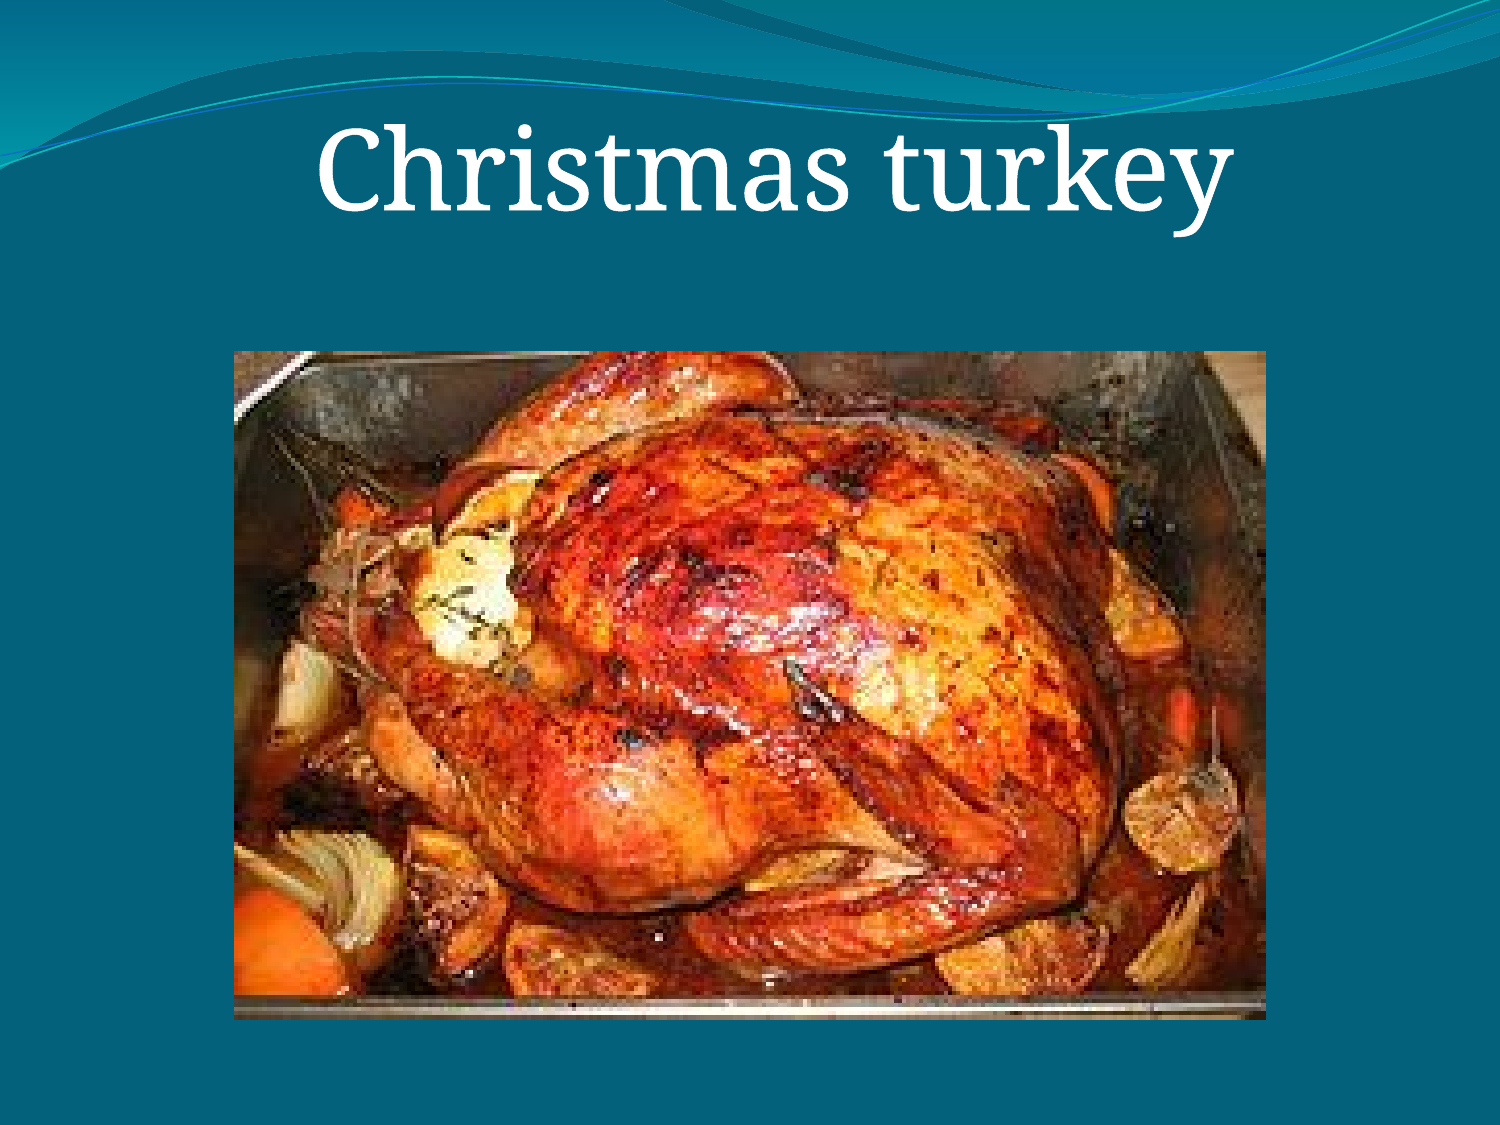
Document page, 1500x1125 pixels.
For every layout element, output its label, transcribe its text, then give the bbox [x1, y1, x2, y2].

text_box Christmas turkey [265, 89, 1282, 240]
picture [235, 352, 1265, 1019]
